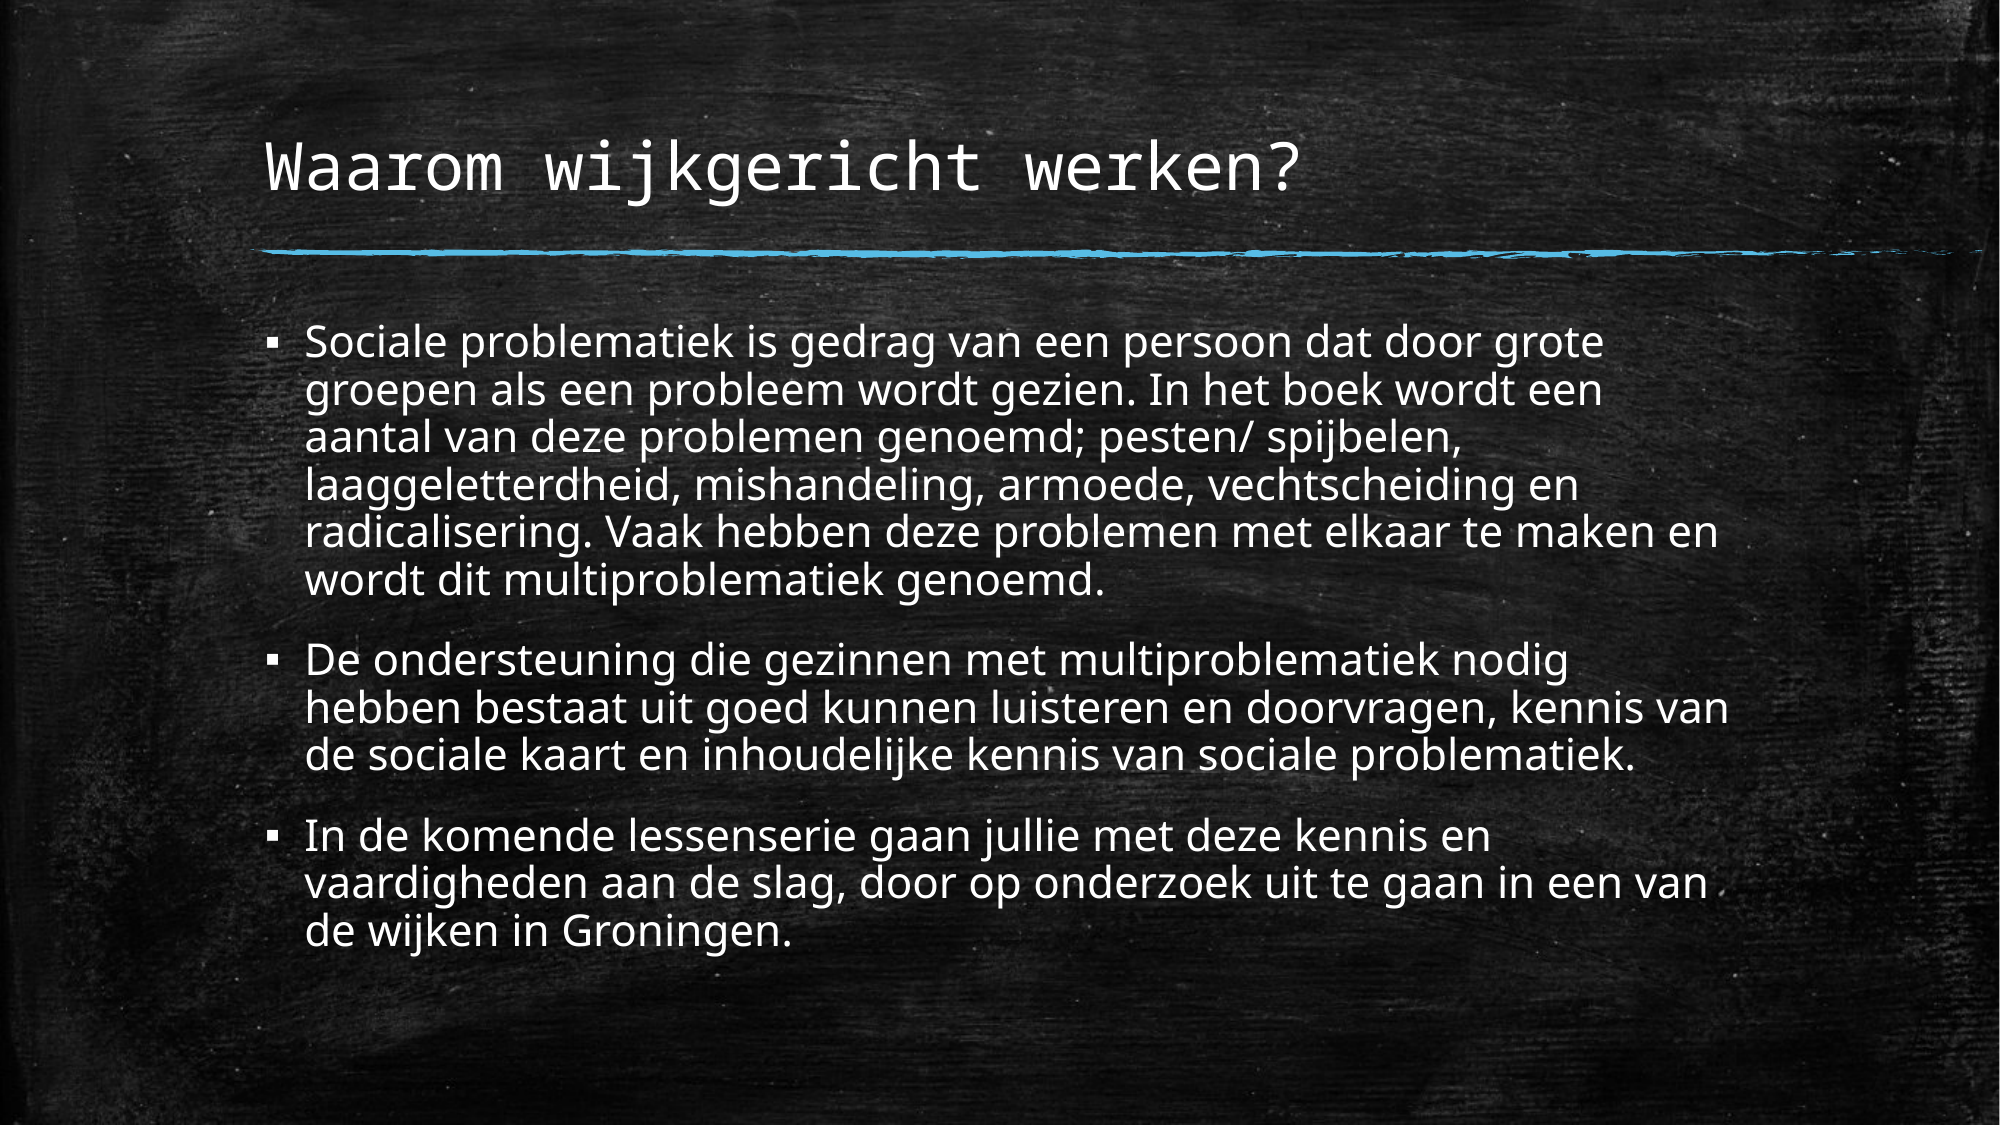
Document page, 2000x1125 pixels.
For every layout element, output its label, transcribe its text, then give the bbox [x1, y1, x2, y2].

list Sociale problematiek is gedrag van een persoon dat door grote groepen als een probleem wordt gezien. In het boek wordt een aantal van deze problemen genoemd; pesten/ spijbelen, laaggeletterdheid, mishandeling, armoede, vechtscheiding en radicalisering. Vaak hebben deze problemen met elkaar te maken en wordt dit multiproblematiek genoemd. De ondersteuning die gezinnen met multiproblematiek nodig hebben bestaat uit goed kunnen luisteren en doorvragen, kennis van de sociale kaart en inhoudelijke kennis van sociale problematiek. In de komende lessenserie gaan jullie met deze kennis en vaardigheden aan de slag, door op onderzoek uit te gaan in een van de wijken in Groningen. [249, 312, 1750, 1013]
title Waarom wijkgericht werken? [249, 45, 1750, 213]
